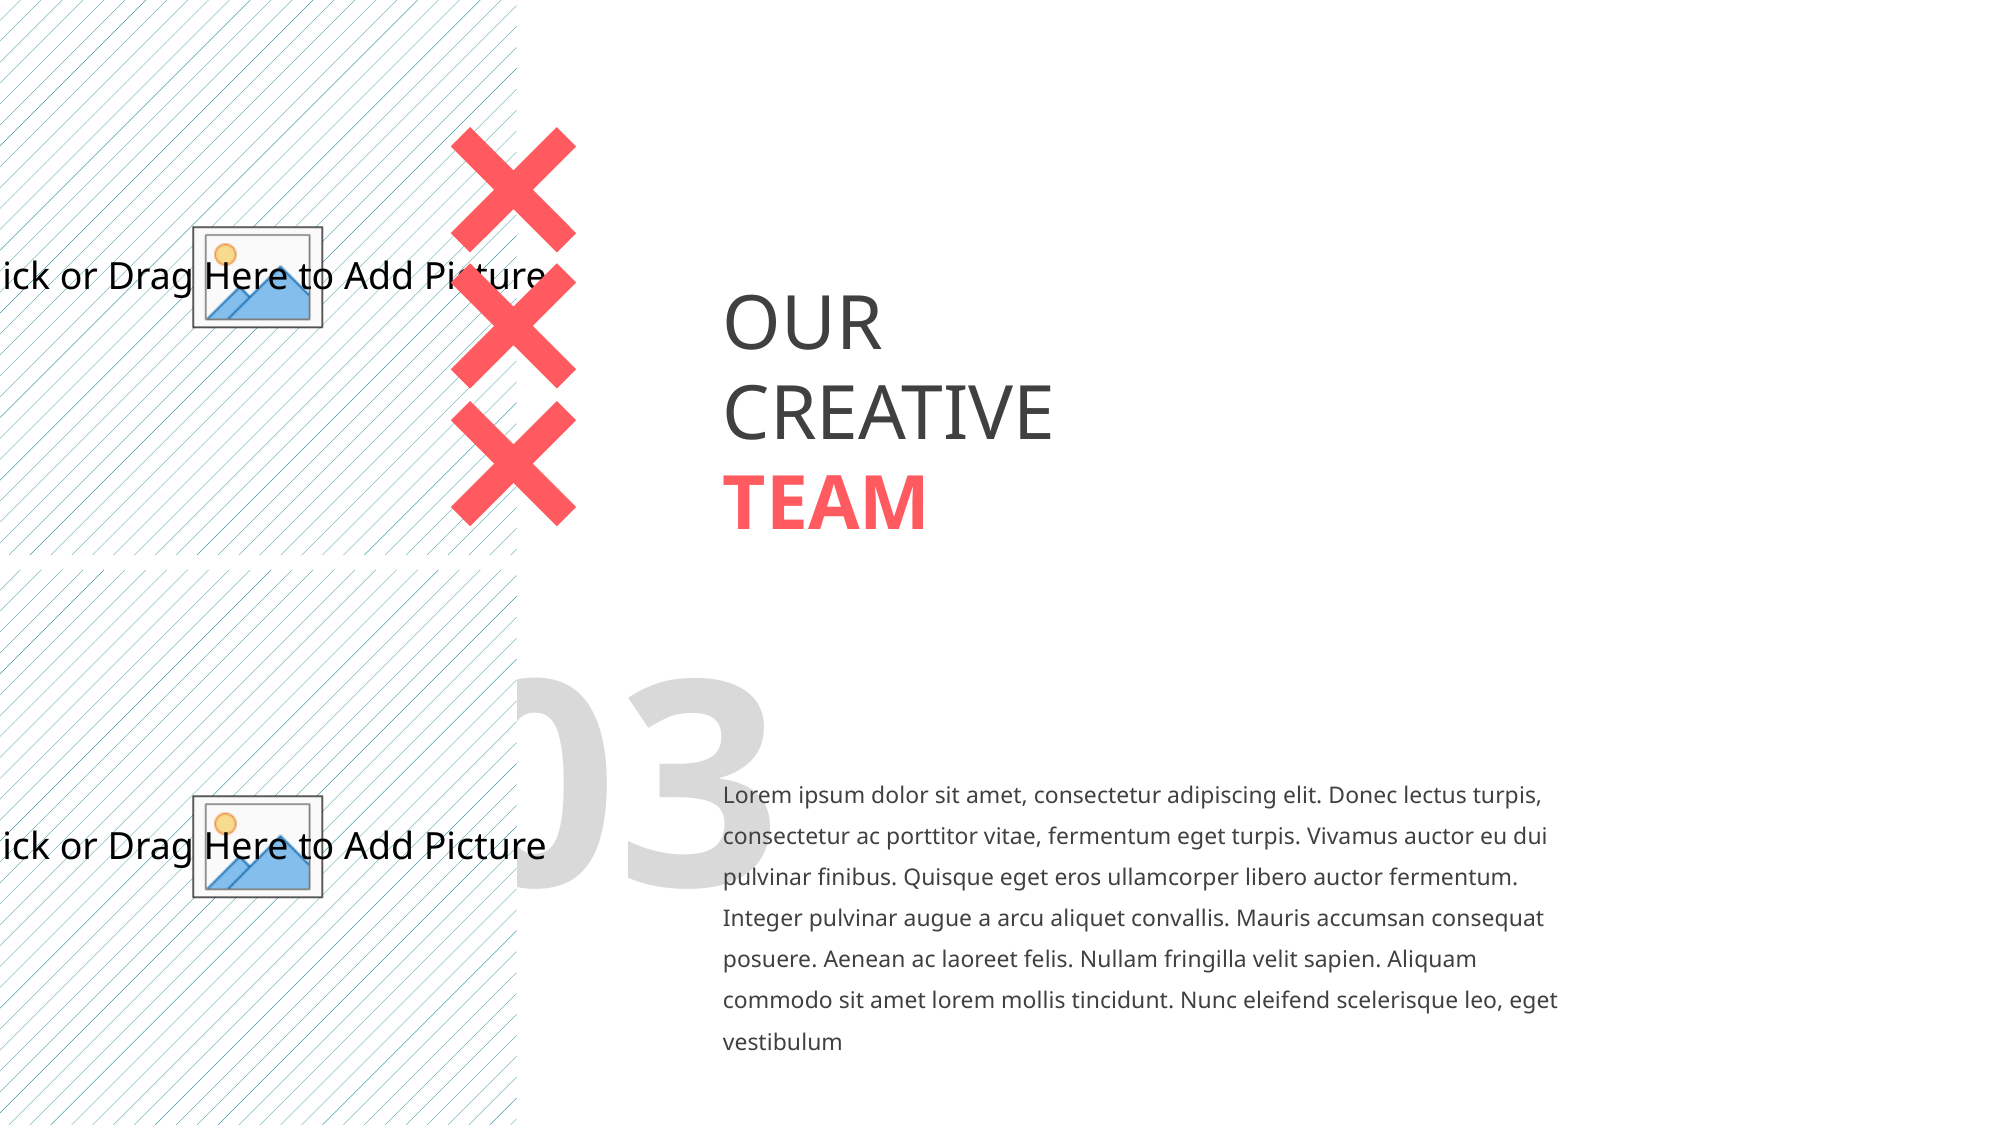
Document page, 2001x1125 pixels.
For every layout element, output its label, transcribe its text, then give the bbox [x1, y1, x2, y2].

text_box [438, 114, 589, 539]
picture [0, 569, 517, 1125]
text_box Lorem ipsum dolor sit amet, consectetur adipiscing elit. Donec lectus turpis, consectetur ac porttitor vitae, fermentum eget turpis. Vivamus auctor eu dui pulvinar finibus. Quisque eget eros ullamcorper libero auctor fermentum. Integer pulvinar augue a arcu aliquet convallis. Mauris accumsan consequat posuere. Aenean ac laoreet felis. Nullam fringilla velit sapien. Aliquam commodo sit amet lorem mollis tincidunt. Nunc eleifend scelerisque leo, eget vestibulum [708, 759, 1607, 1062]
text_box 03 [517, 592, 1097, 952]
picture [0, 0, 517, 556]
text_box OUR CREATIVE TEAM [708, 267, 1194, 553]
